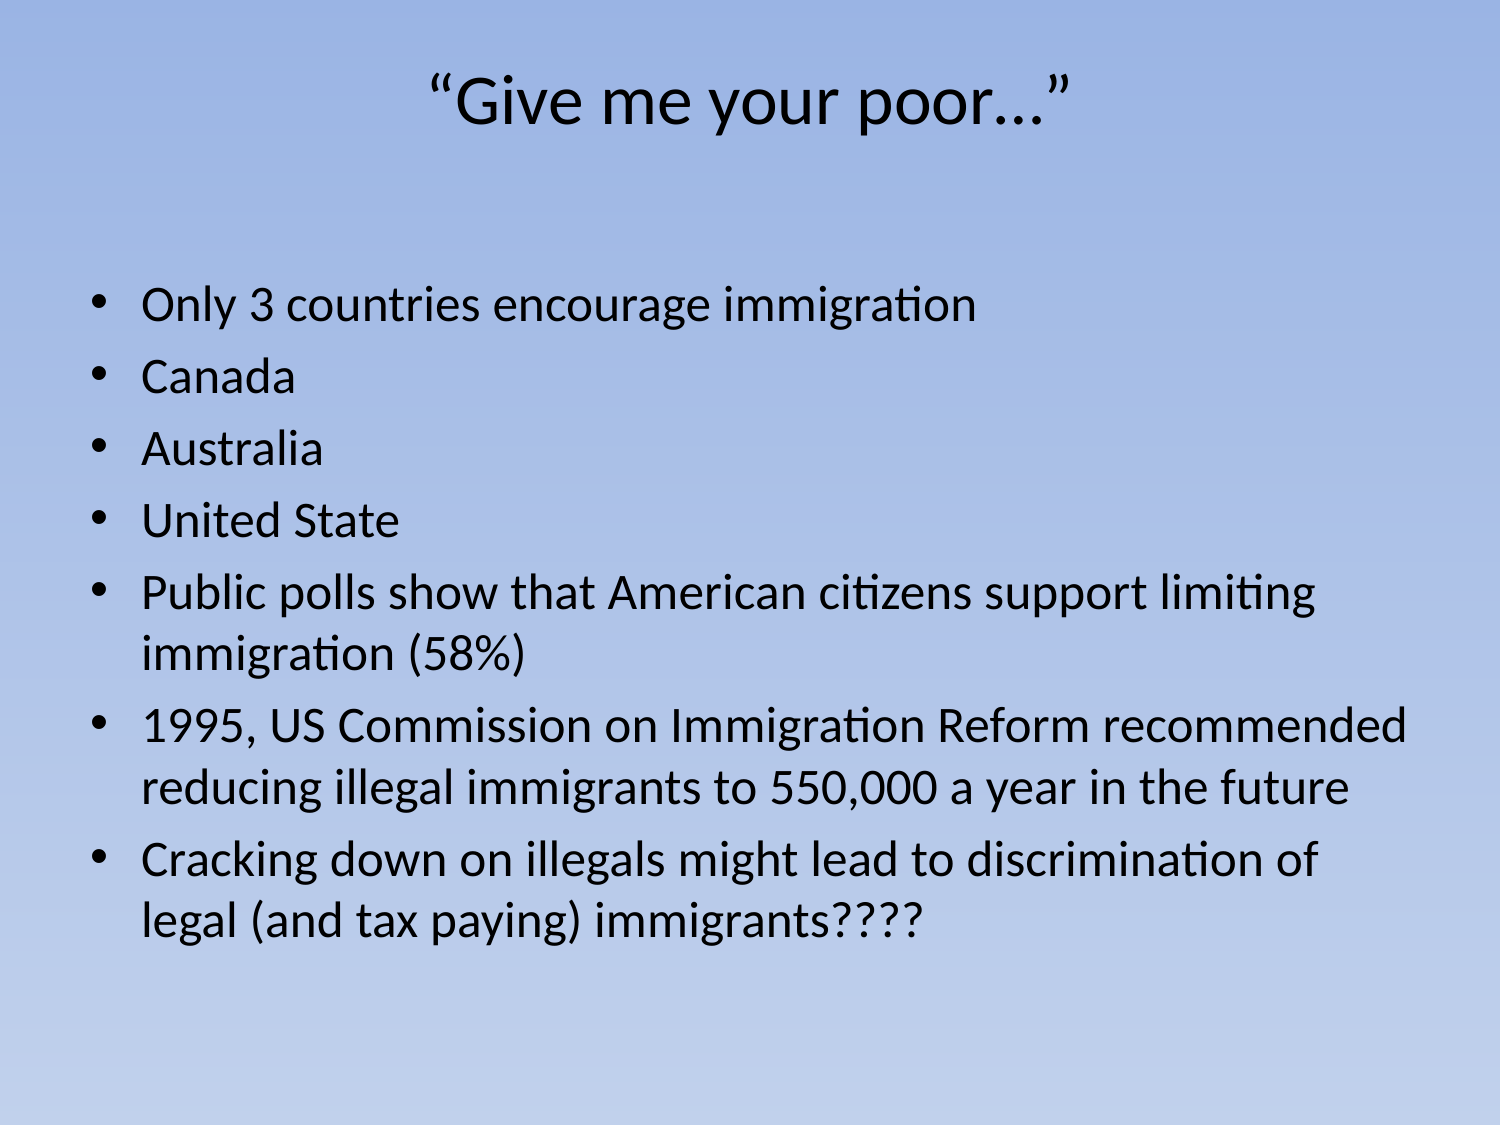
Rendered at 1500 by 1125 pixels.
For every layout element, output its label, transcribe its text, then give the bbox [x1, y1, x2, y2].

title “Give me your poor…” [75, 45, 1425, 233]
list Only 3 countries encourage immigration Canada Australia United State Public polls show that American citizens support limiting immigration (58%) 1995, US Commission on Immigration Reform recommended reducing illegal immigrants to 550,000 a year in the future Cracking down on illegals might lead to discrimination of legal (and tax paying) immigrants???? [75, 262, 1425, 1005]
